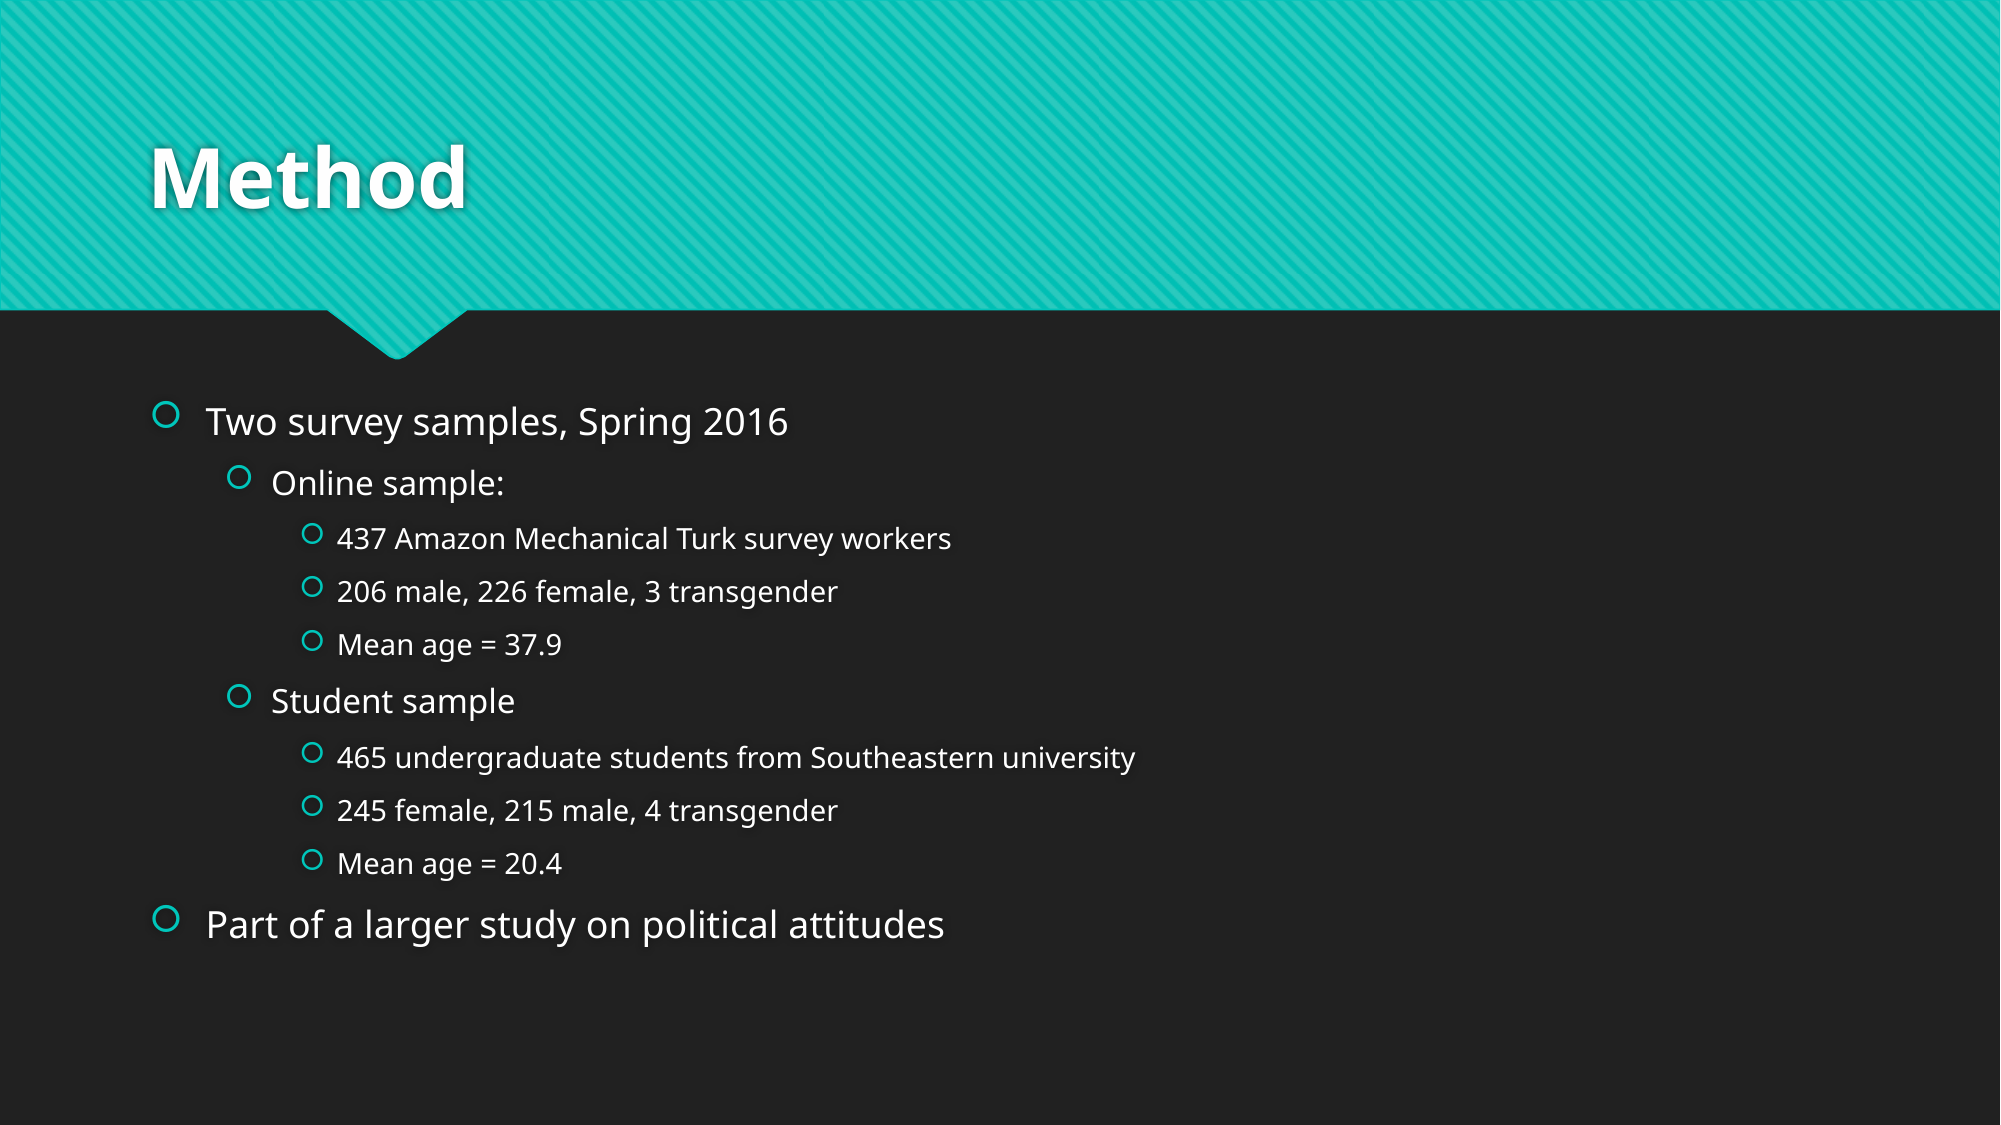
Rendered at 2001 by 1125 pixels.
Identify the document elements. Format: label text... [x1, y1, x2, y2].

list Two survey samples, Spring 2016 Online sample: 437 Amazon Mechanical Turk survey workers 206 male, 226 female, 3 transgender Mean age = 37.9 Student sample 465 undergraduate students from Southeastern university 245 female, 215 male, 4 transgender Mean age = 20.4 Part of a larger study on political attitudes [134, 405, 1866, 1003]
title Method [132, 73, 1868, 233]
